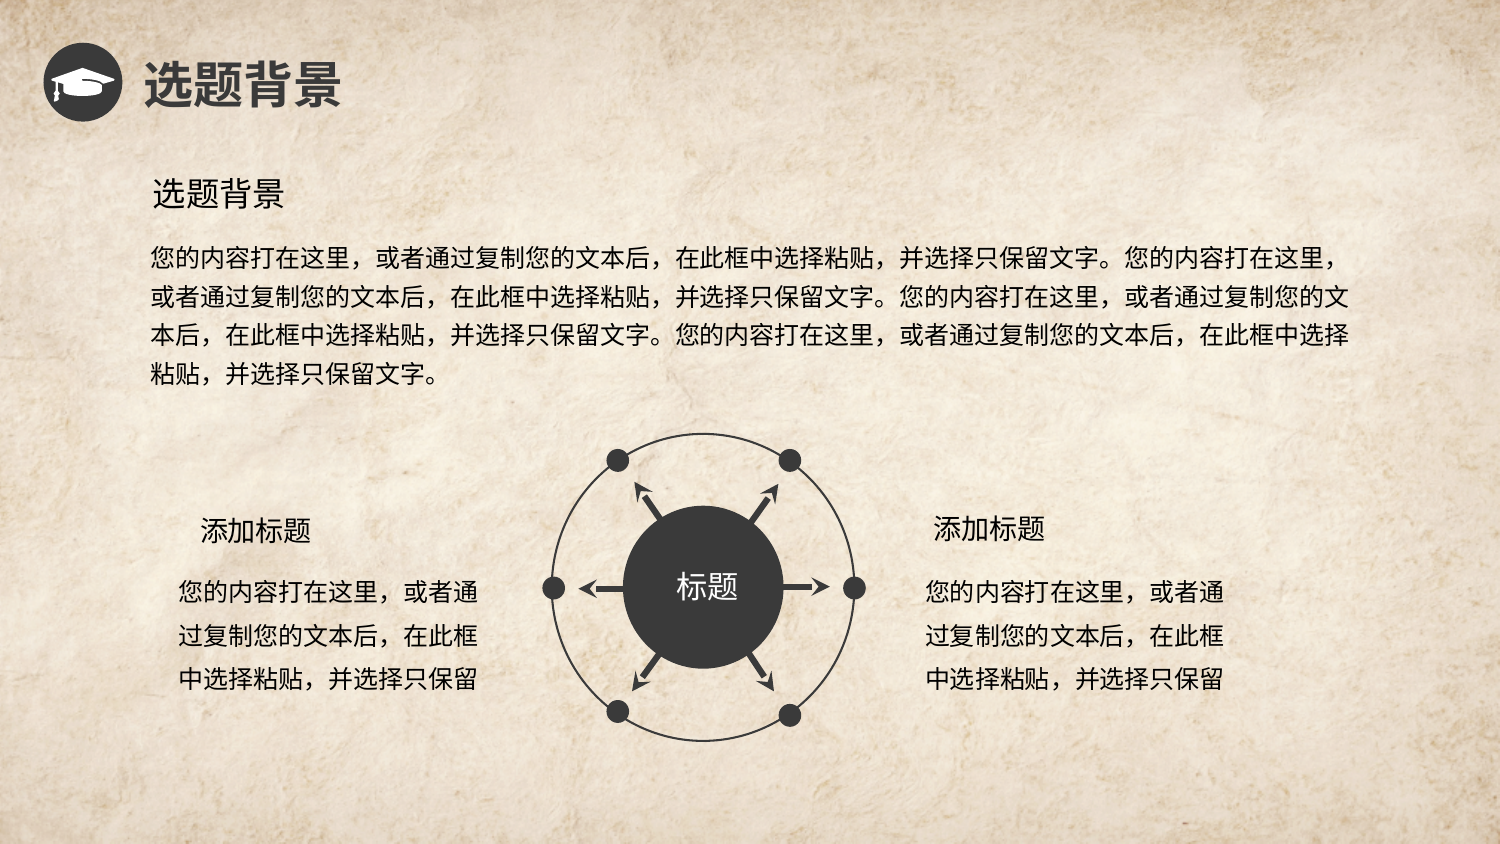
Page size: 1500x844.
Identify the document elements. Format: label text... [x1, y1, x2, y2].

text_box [622, 505, 784, 669]
picture [0, 0, 1500, 844]
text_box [44, 43, 122, 121]
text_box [543, 441, 865, 741]
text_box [898, 503, 1240, 703]
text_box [135, 165, 1366, 441]
text_box 选题背景 [128, 46, 411, 121]
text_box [156, 505, 494, 704]
